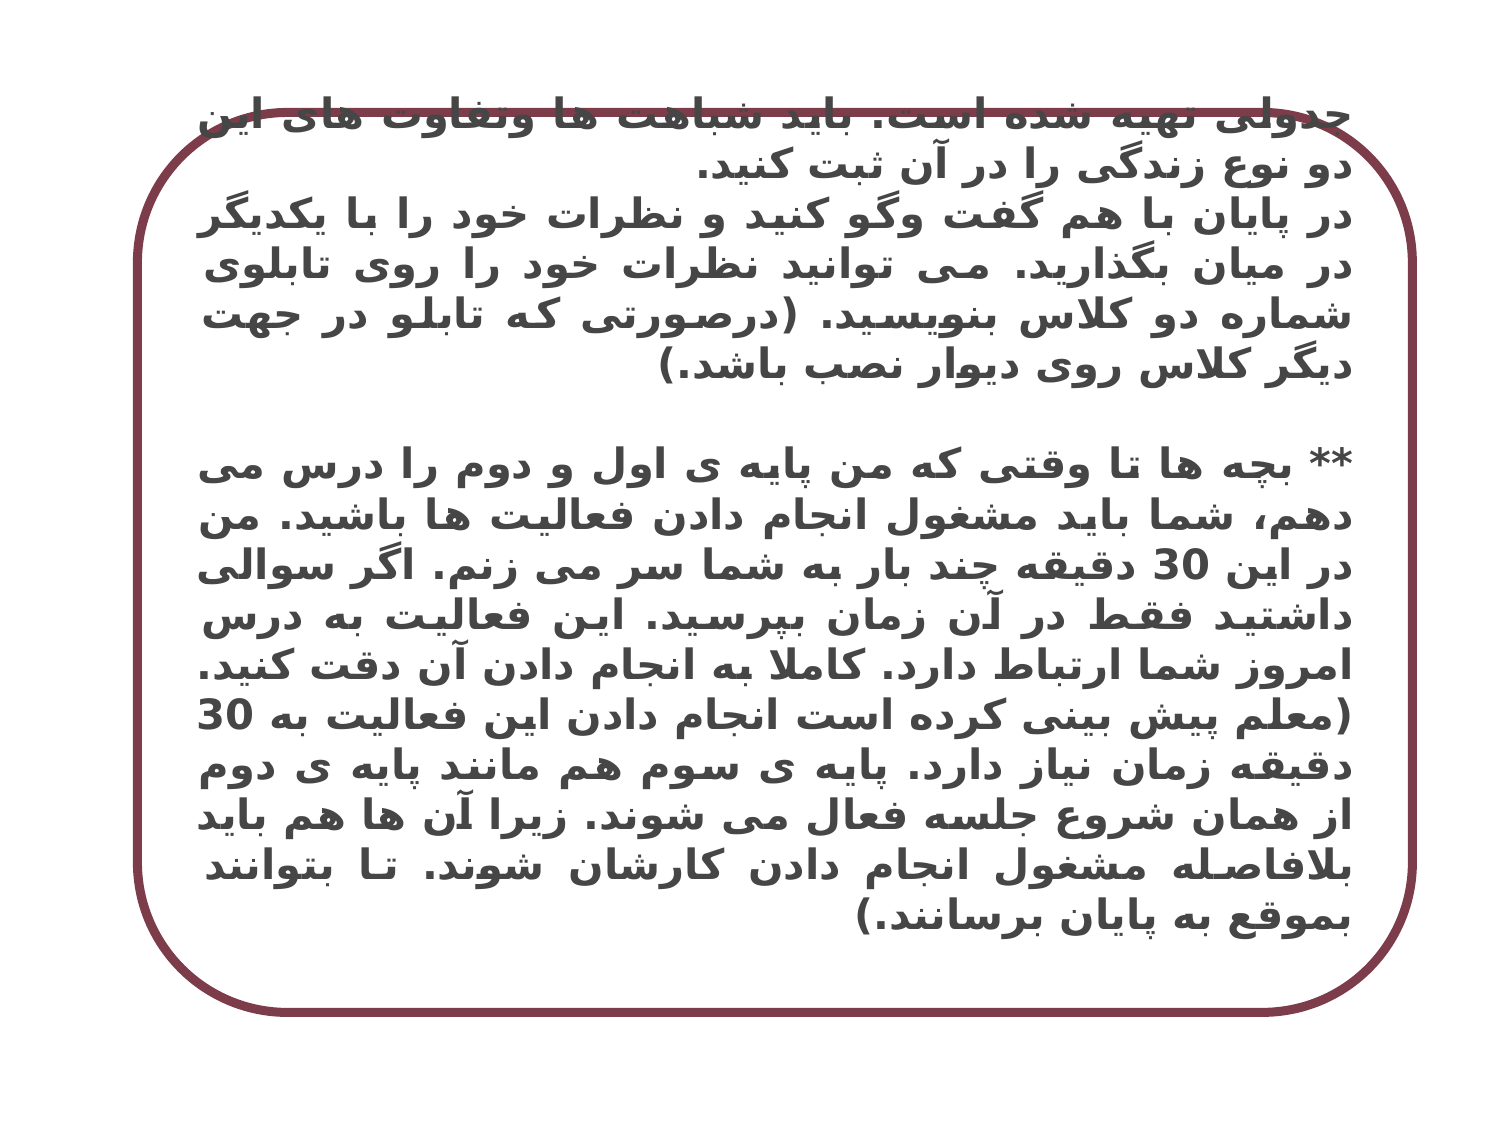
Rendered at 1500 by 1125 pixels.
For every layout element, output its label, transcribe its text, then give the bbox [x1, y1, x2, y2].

text_box جدولی تهیه شده است. باید شباهت ها وتفاوت های این دو نوع زندگی را در آن ثبت کنید. در پایان با هم گفت وگو کنید و نظرات خود را با یکدیگر در میان بگذارید. می توانید نظرات خود را روی تابلوی شماره دو کلاس بنویسید. (درصورتی که تابلو در جهت دیگر کلاس روی دیوار نصب باشد.) ** بچه ها تا وقتی که من پایه ی اول و دوم را درس می دهم، شما باید مشغول انجام دادن فعالیت ها باشید. من در این 30 دقیقه چند بار به شما سر می زنم. اگر سوالی داشتید فقط در آن زمان بپرسید. این فعالیت به درس امروز شما ارتباط دارد. کاملا به انجام دادن آن دقت کنید. (معلم پیش بینی کرده است انجام دادن این فعالیت به 30 دقیقه زمان نیاز دارد. پایه ی سوم هم مانند پایه ی دوم از همان شروع جلسه فعال می شوند. زیرا آن ها هم باید بلافاصله مشغول انجام دادن کارشان شوند. تا بتوانند بموقع به پایان برسانند.) [132, 107, 1417, 1017]
